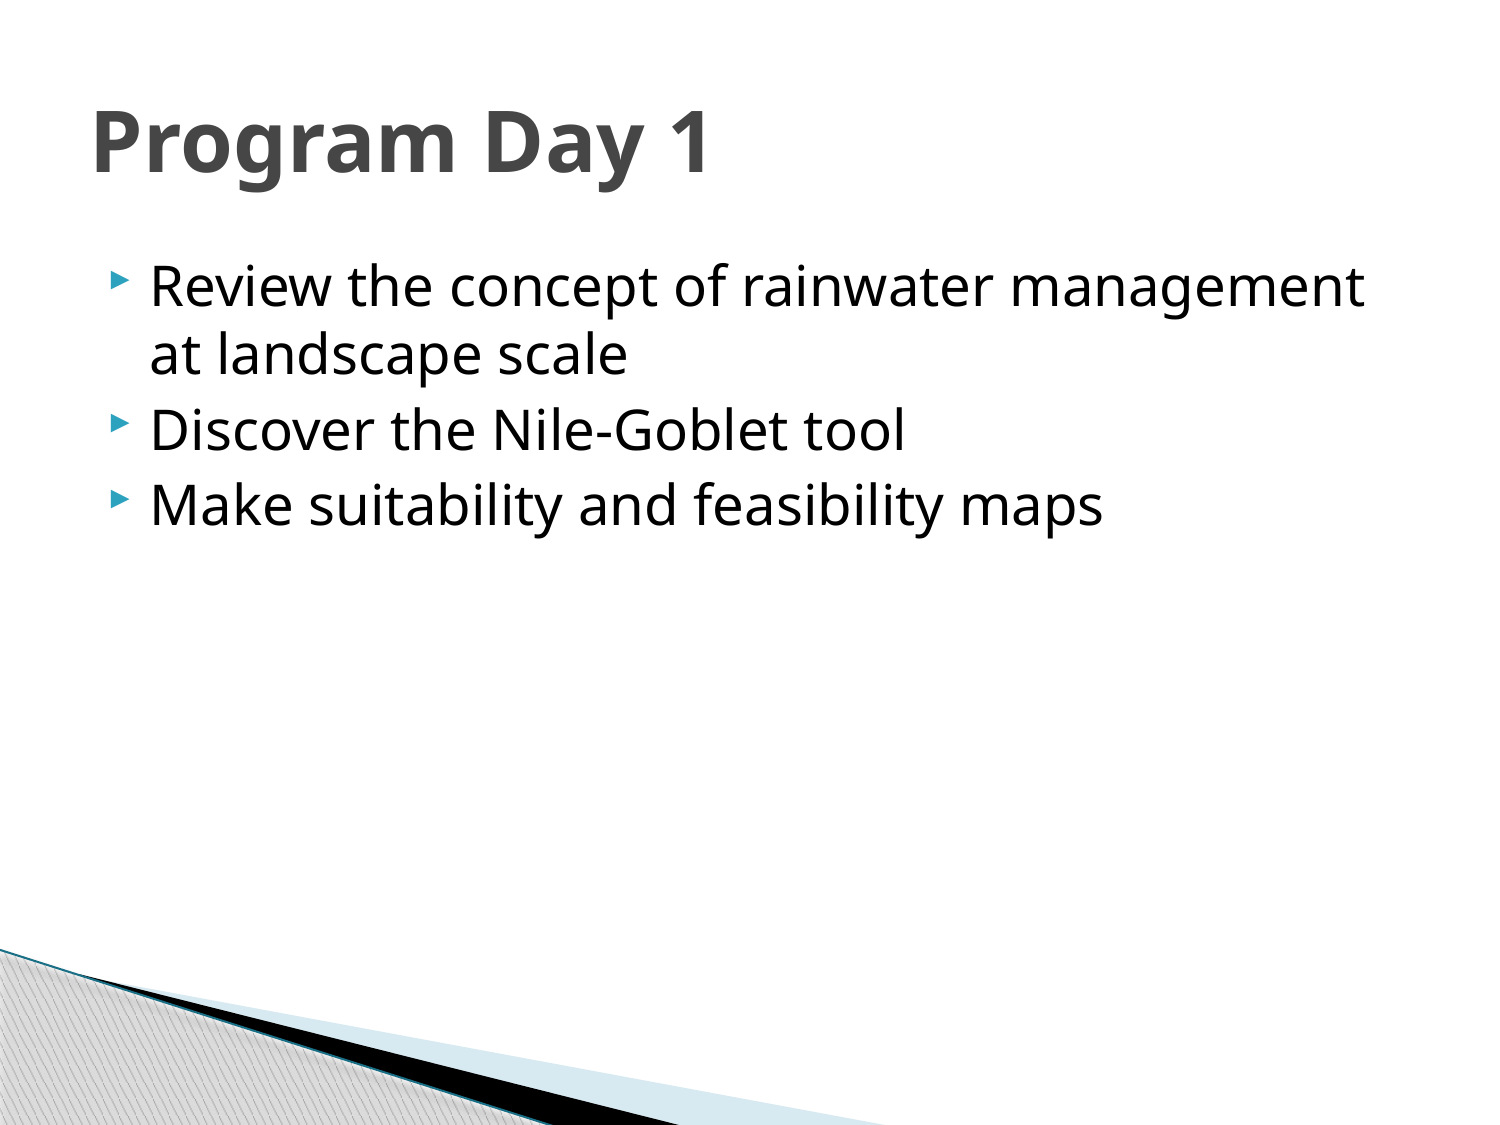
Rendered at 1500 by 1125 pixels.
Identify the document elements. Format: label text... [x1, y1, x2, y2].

list Review the concept of rainwater management at landscape scale Discover the Nile-Goblet tool Make suitability and feasibility maps [75, 243, 1425, 986]
title Program Day 1 [75, 45, 1425, 233]
